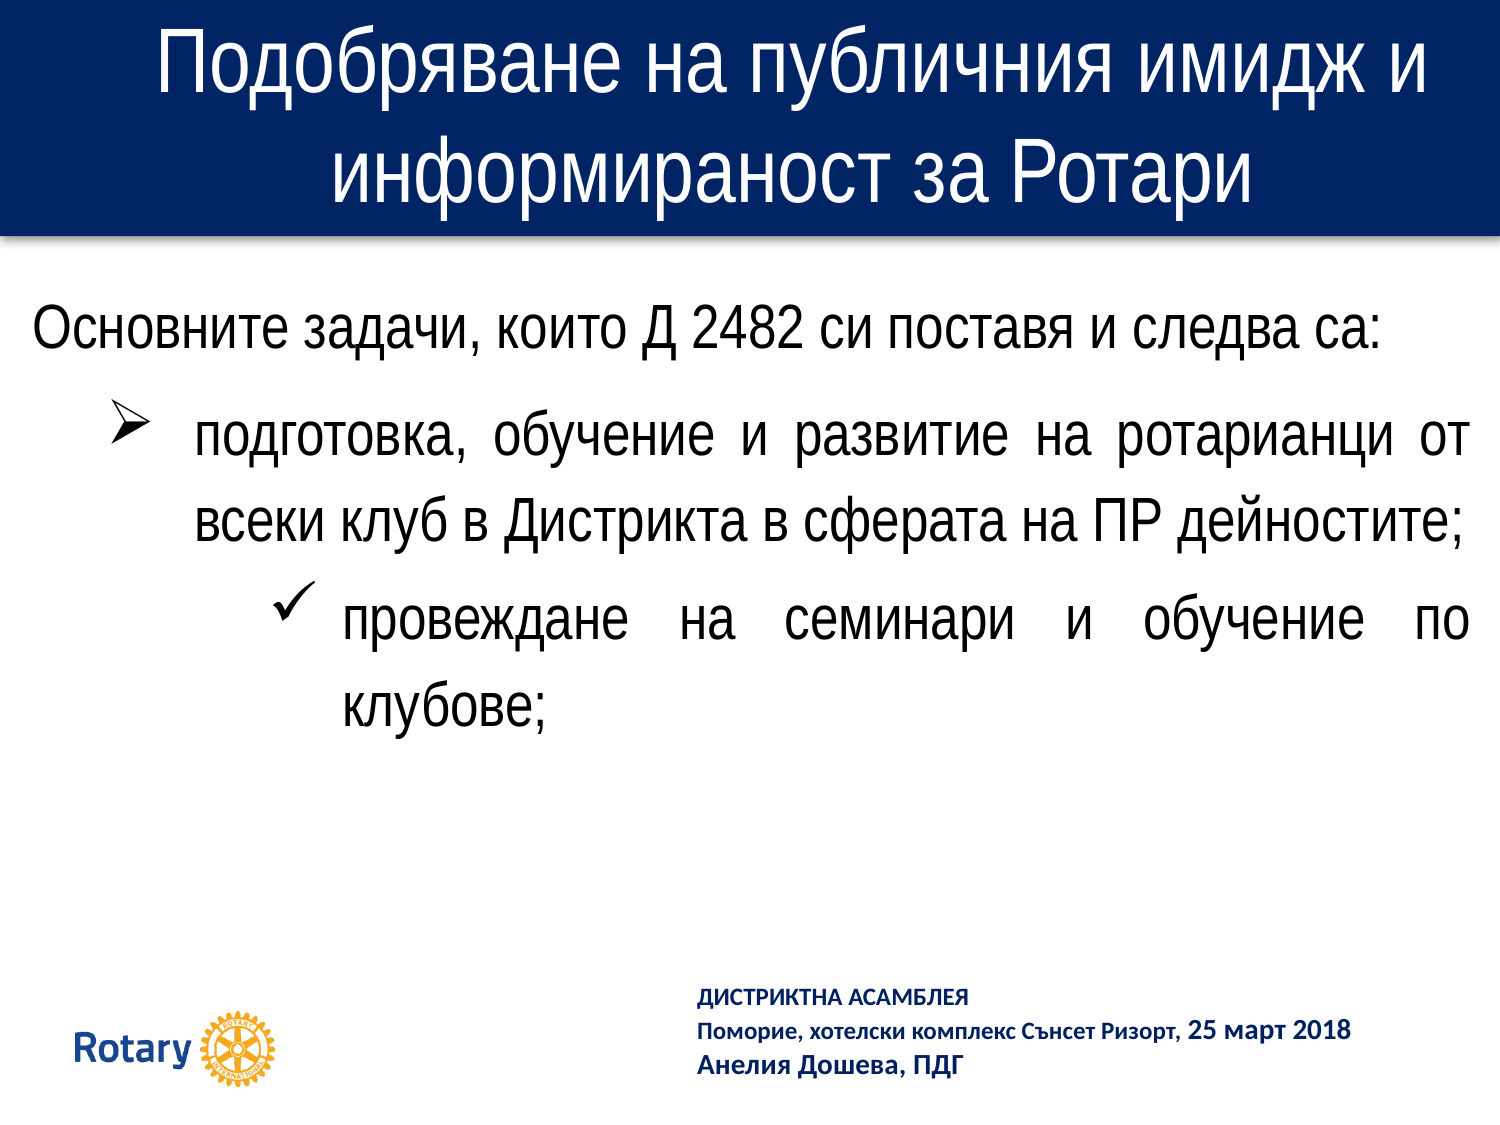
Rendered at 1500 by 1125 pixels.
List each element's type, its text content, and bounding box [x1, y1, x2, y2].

picture [74, 1011, 275, 1087]
text_box ДИСТРИКТНА АСАМБЛЕЯ Поморие, хотелски комплекс Сънсет Ризорт, 25 март 2018 Анелия Дошева, ПДГ [682, 973, 1488, 1088]
text_box Подобряване на публичния имидж и информираност за Ротари [0, 0, 1500, 237]
text_box Основните задачи, които Д 2482 си поставя и следва са: подготовка, обучение и развитие на ротарианци от всеки клуб в Дистрикта в сферата на ПР дейностите; провеждане на семинари и обучение по клубове; [17, 267, 1488, 778]
